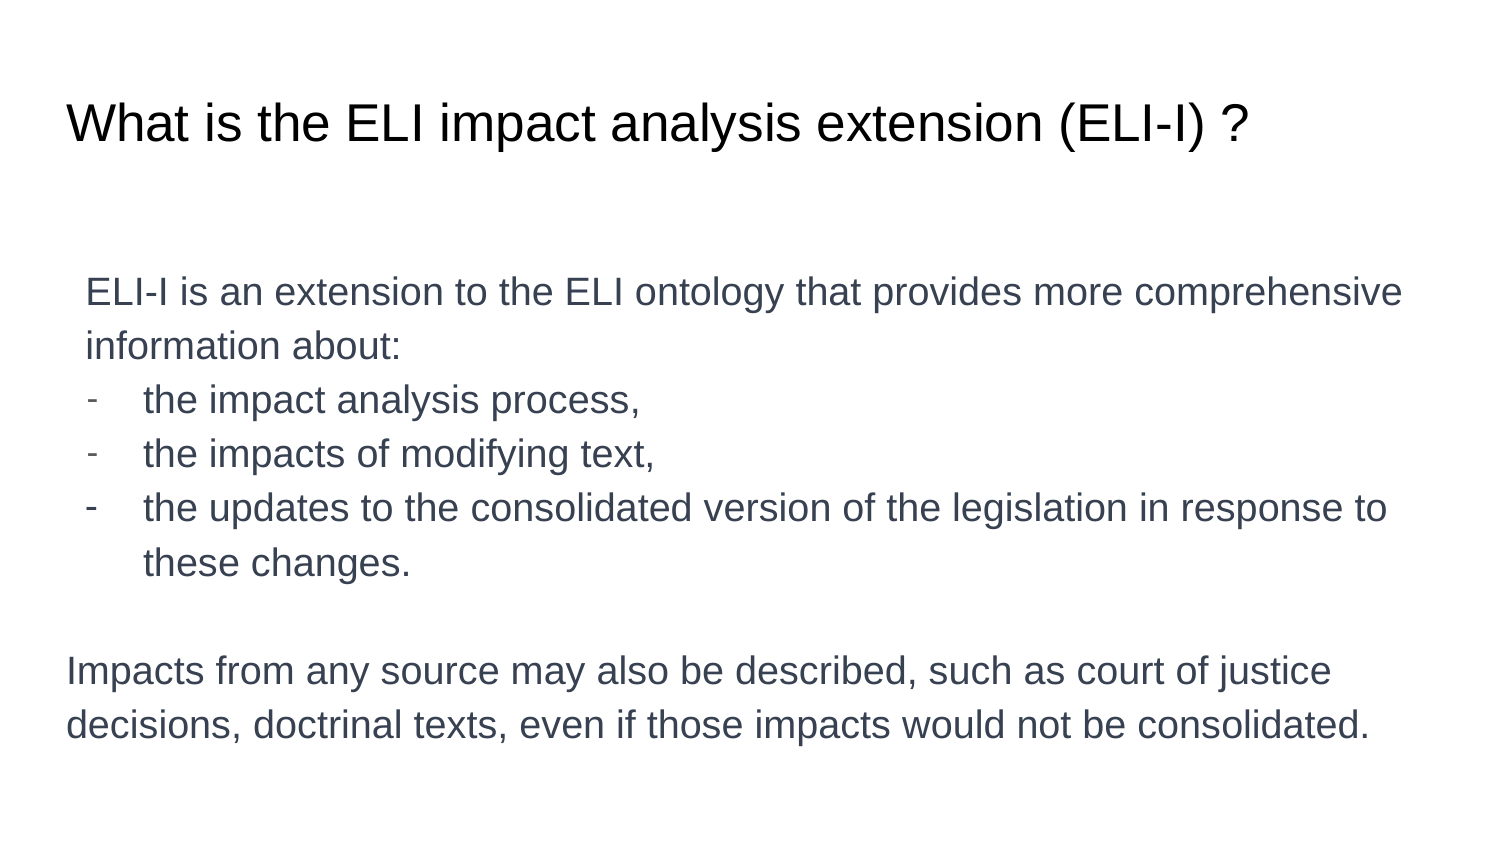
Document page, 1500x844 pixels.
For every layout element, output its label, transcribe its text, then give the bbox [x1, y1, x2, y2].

list ELI-I is an extension to the ELI ontology that provides more comprehensive information about: the impact analysis process, the impacts of modifying text, the updates to the consolidated version of the legislation in response to these changes. Impacts from any source may also be described, such as court of justice decisions, doctrinal texts, even if those impacts would not be consolidated. [51, 244, 1449, 771]
title What is the ELI impact analysis extension (ELI-I) ? [51, 72, 1449, 167]
